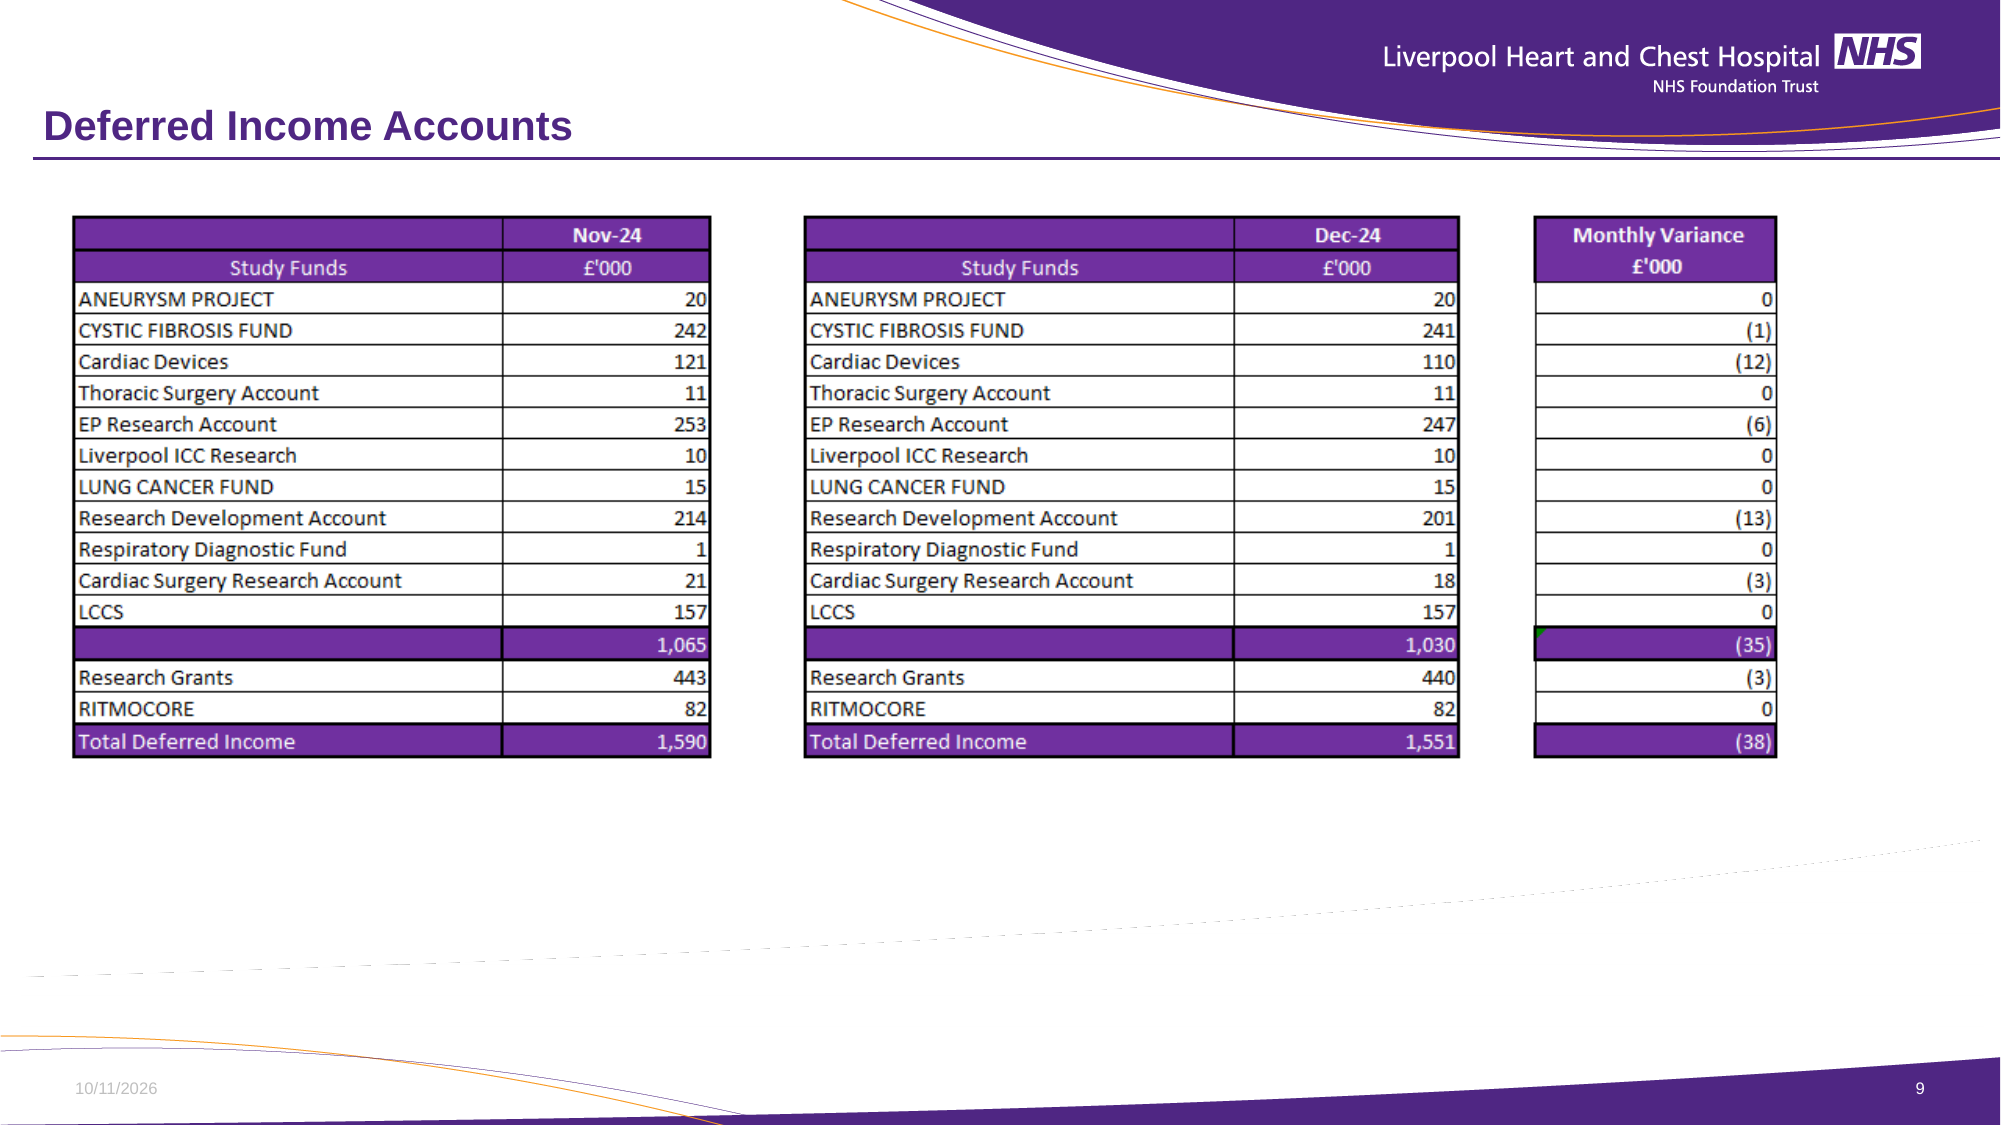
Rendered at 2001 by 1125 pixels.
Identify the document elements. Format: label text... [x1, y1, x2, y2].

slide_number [60, 1058, 511, 1118]
slide_number 9 [1489, 1058, 1940, 1118]
picture [0, 0, 2001, 1125]
title Deferred Income Accounts [28, 18, 1909, 157]
